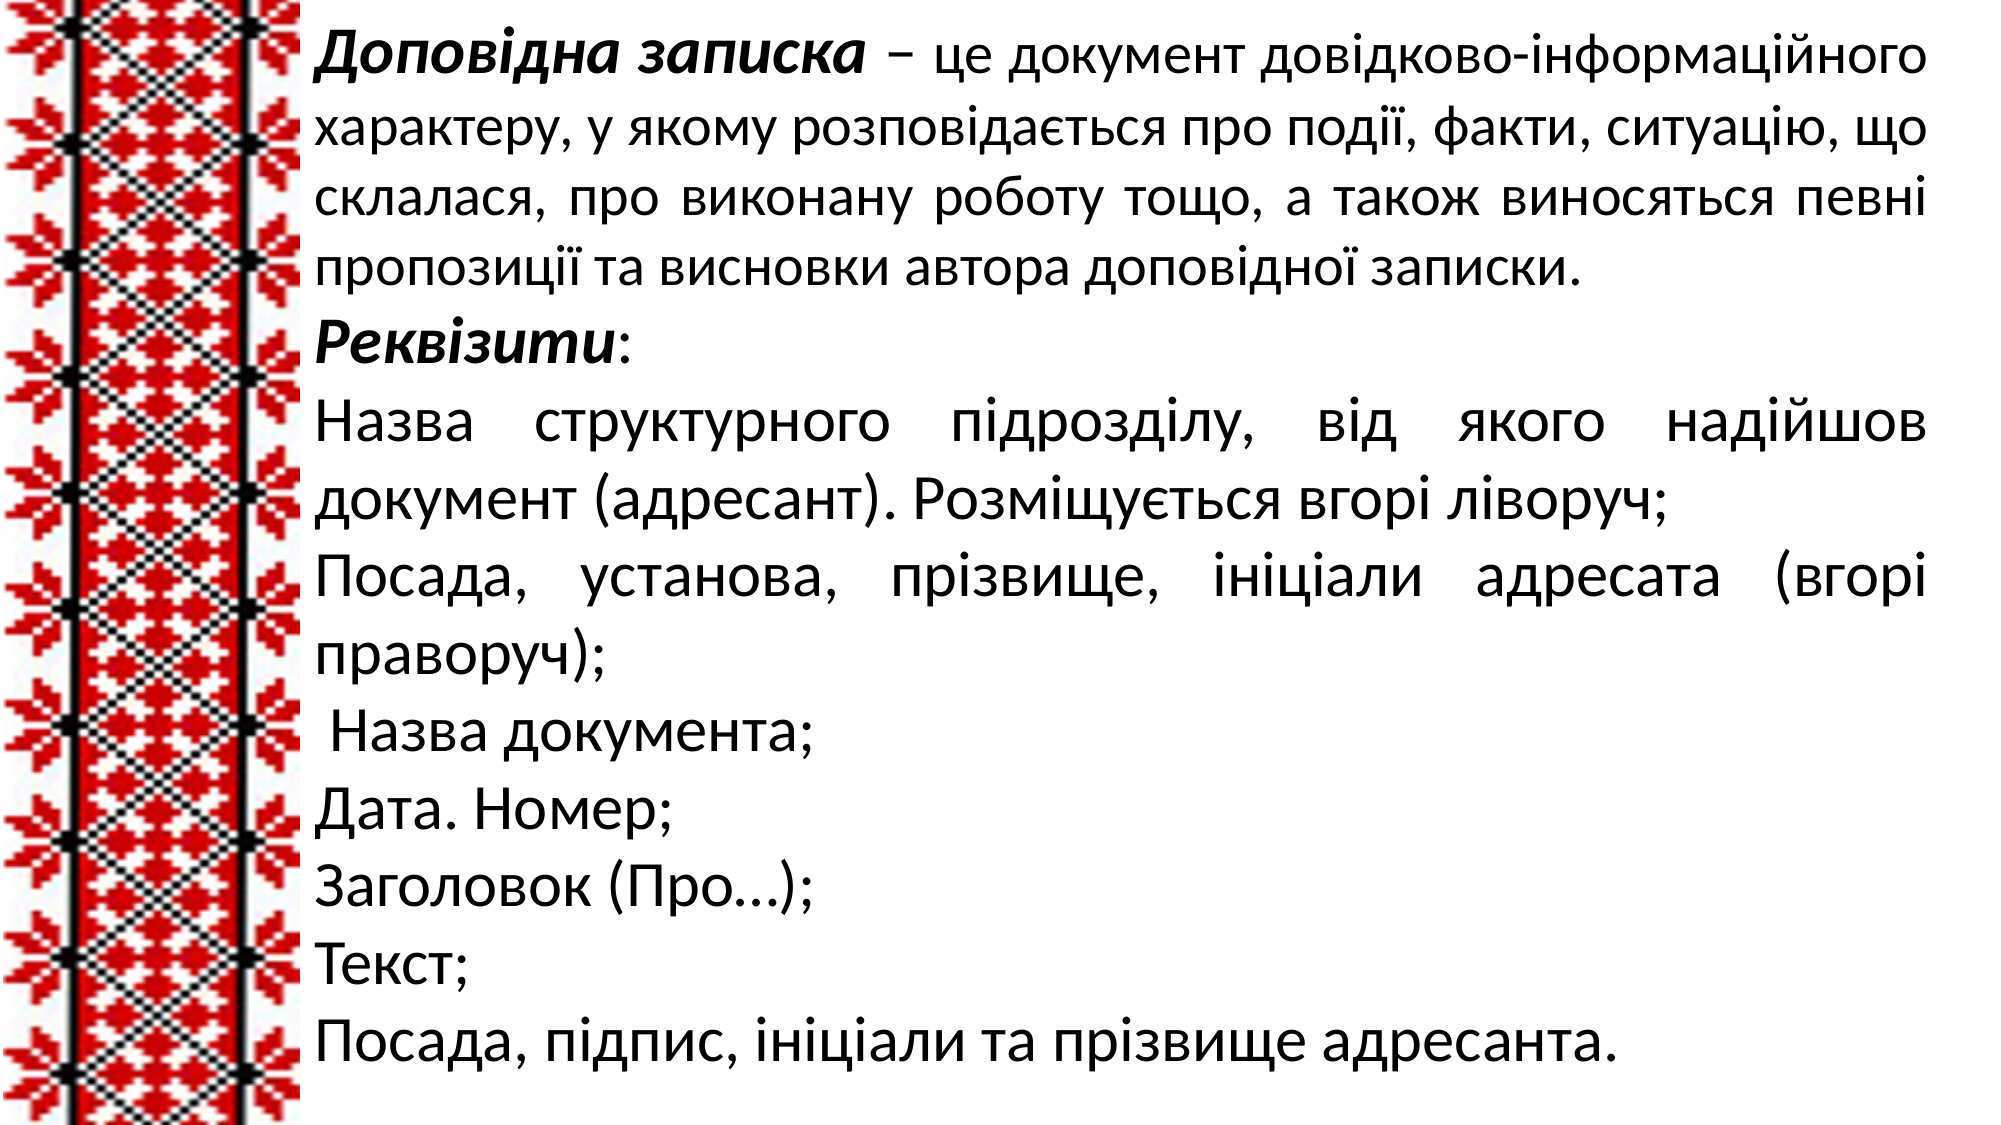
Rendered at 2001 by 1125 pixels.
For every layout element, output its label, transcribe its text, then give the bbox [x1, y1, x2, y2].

picture [3, 0, 300, 1125]
text_box Доповідна записка – це документ довідково-інформаційного характеру, у якому розповідається про події, факти, ситуацію, що склалася, про виконану роботу тощо, а також виносяться певні пропозиції та висновки автора доповідної записки. Реквізити: Назва структурного підрозділу, від якого надійшов документ (адресант). Розміщується вгорі ліворуч; Посада, установа, прізвище, ініціали адресата (вгорі праворуч); Назва документа; Дата. Номер; Заголовок (Про…); Текст; Посада, підпис, ініціали та прізвище адресанта. [300, 0, 1944, 1082]
